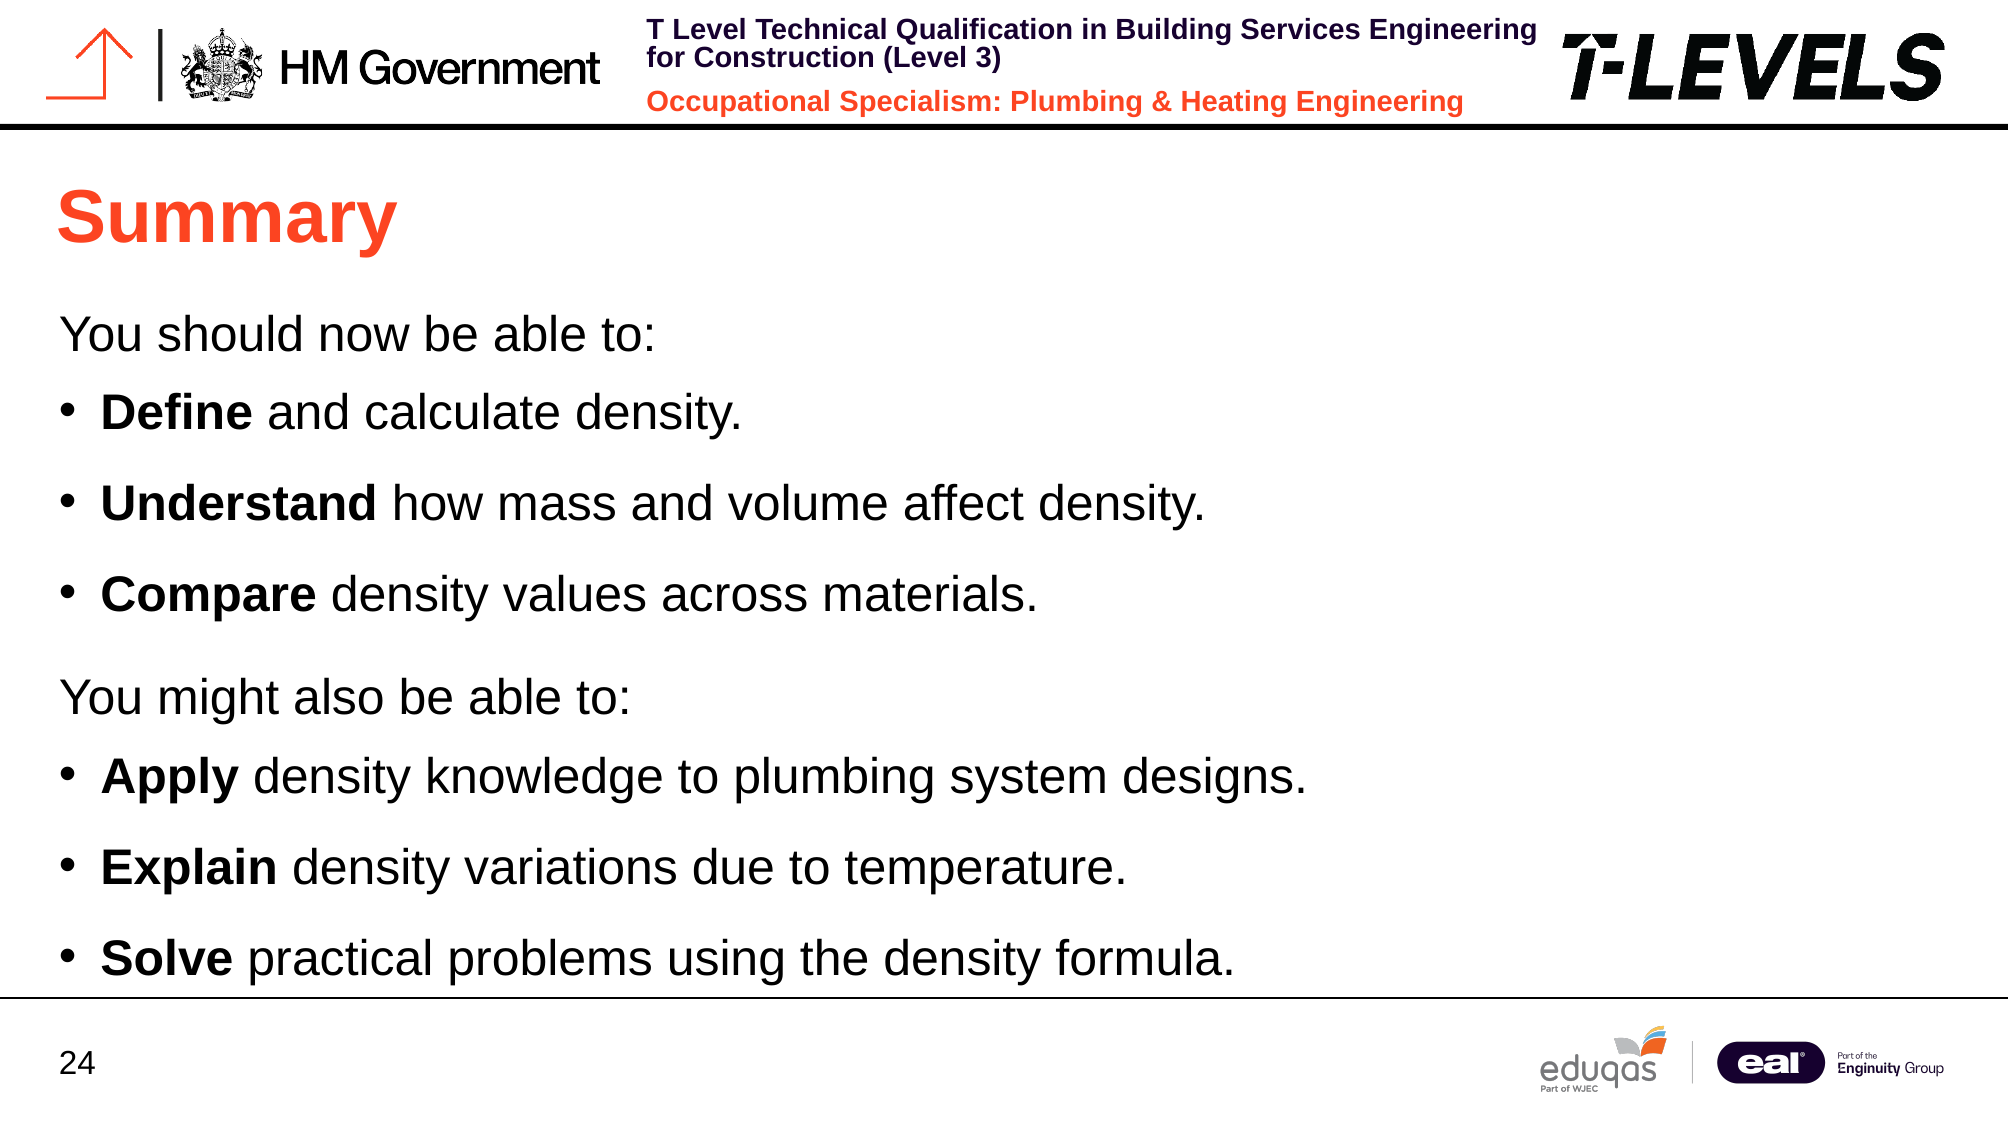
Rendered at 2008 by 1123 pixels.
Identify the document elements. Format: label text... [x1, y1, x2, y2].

list You should now be able to: Define and calculate density. Understand how mass and volume affect density. Compare density values across materials. You might also be able to: Apply density knowledge to plumbing system designs. Explain density variations due to temperature. Solve practical problems using the density formula. [59, 295, 1689, 975]
picture [41, 27, 139, 100]
title Summary [41, 111, 1949, 314]
picture [1543, 25, 1964, 108]
picture [1535, 1021, 1949, 1097]
picture [158, 28, 600, 102]
